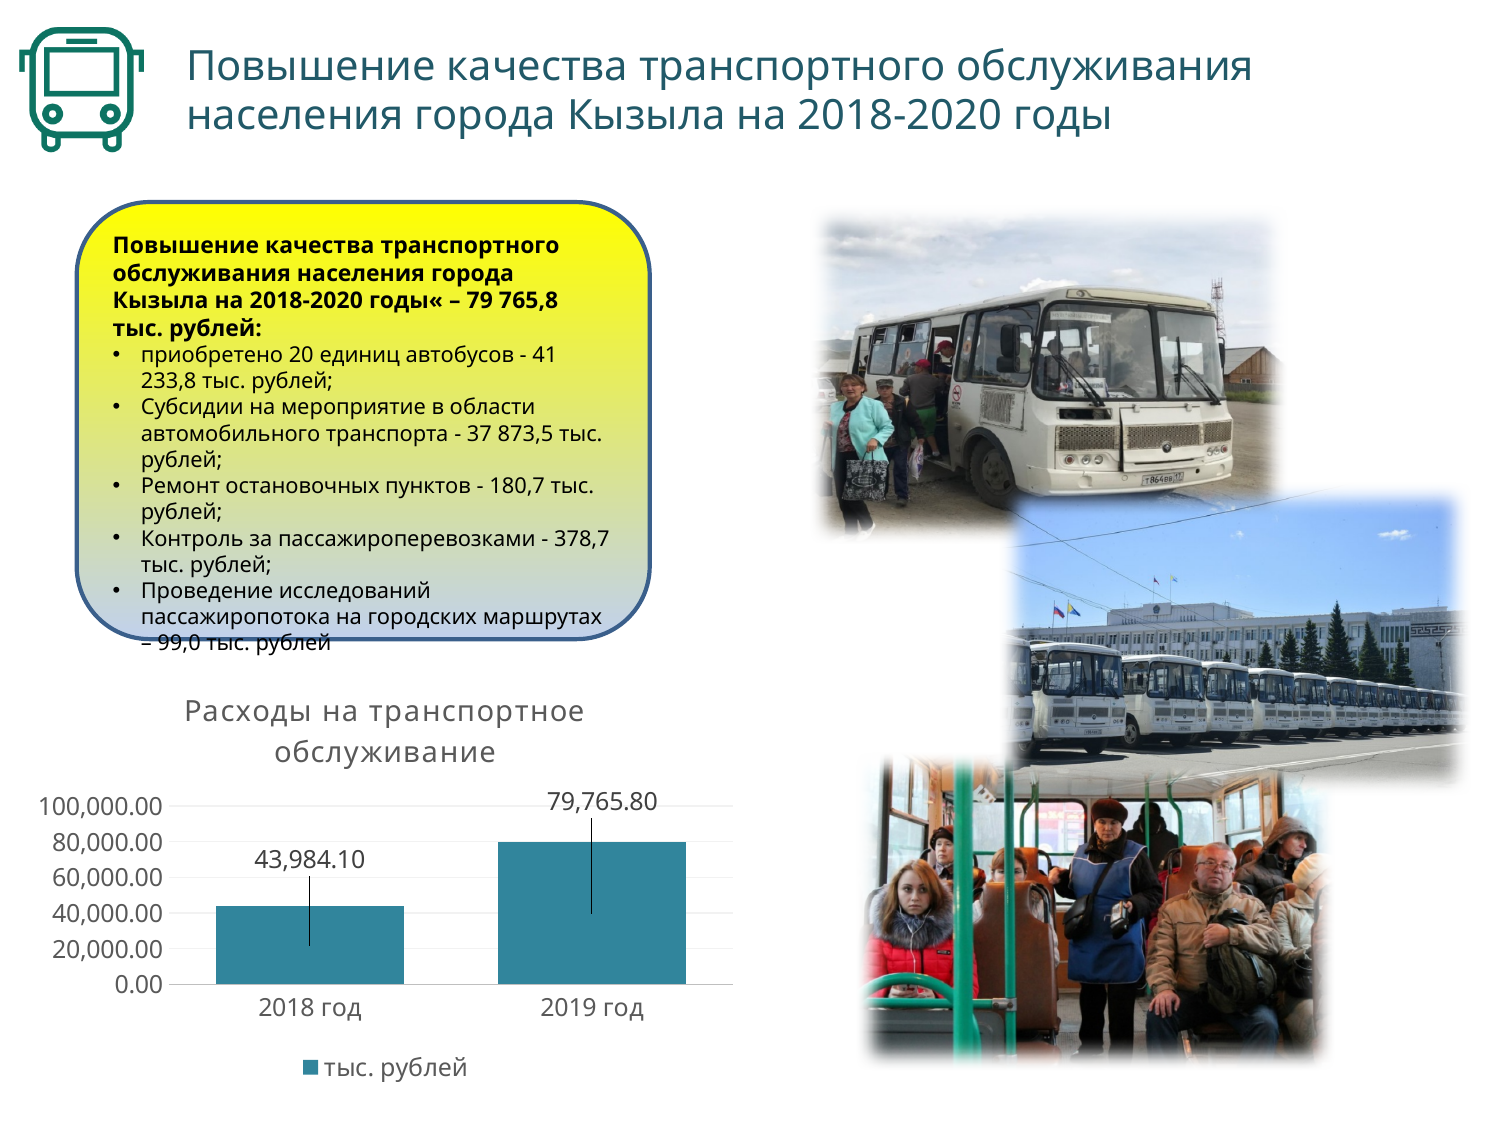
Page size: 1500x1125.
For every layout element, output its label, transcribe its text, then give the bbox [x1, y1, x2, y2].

text_box Повышение качества транспортного обслуживания населения города Кызыла на 2018-2020 годы« – 79 765,8 тыс. рублей: приобретено 20 единиц автобусов - 41 233,8 тыс. рублей; Субсидии на мероприятие в области автомобильного транспорта - 37 873,5 тыс. рублей; Ремонт остановочных пунктов - 180,7 тыс. рублей; Контроль за пассажироперевозками - 378,7 тыс. рублей; Проведение исследований пассажиропотока на городских маршрутах – 99,0 тыс. рублей [74, 199, 652, 642]
picture [1, 1, 172, 165]
chart [23, 664, 748, 1091]
text_box Повышение качества транспортного обслуживания населения города Кызыла на 2018-2020 годы [176, 30, 1484, 146]
picture [808, 204, 1472, 1072]
